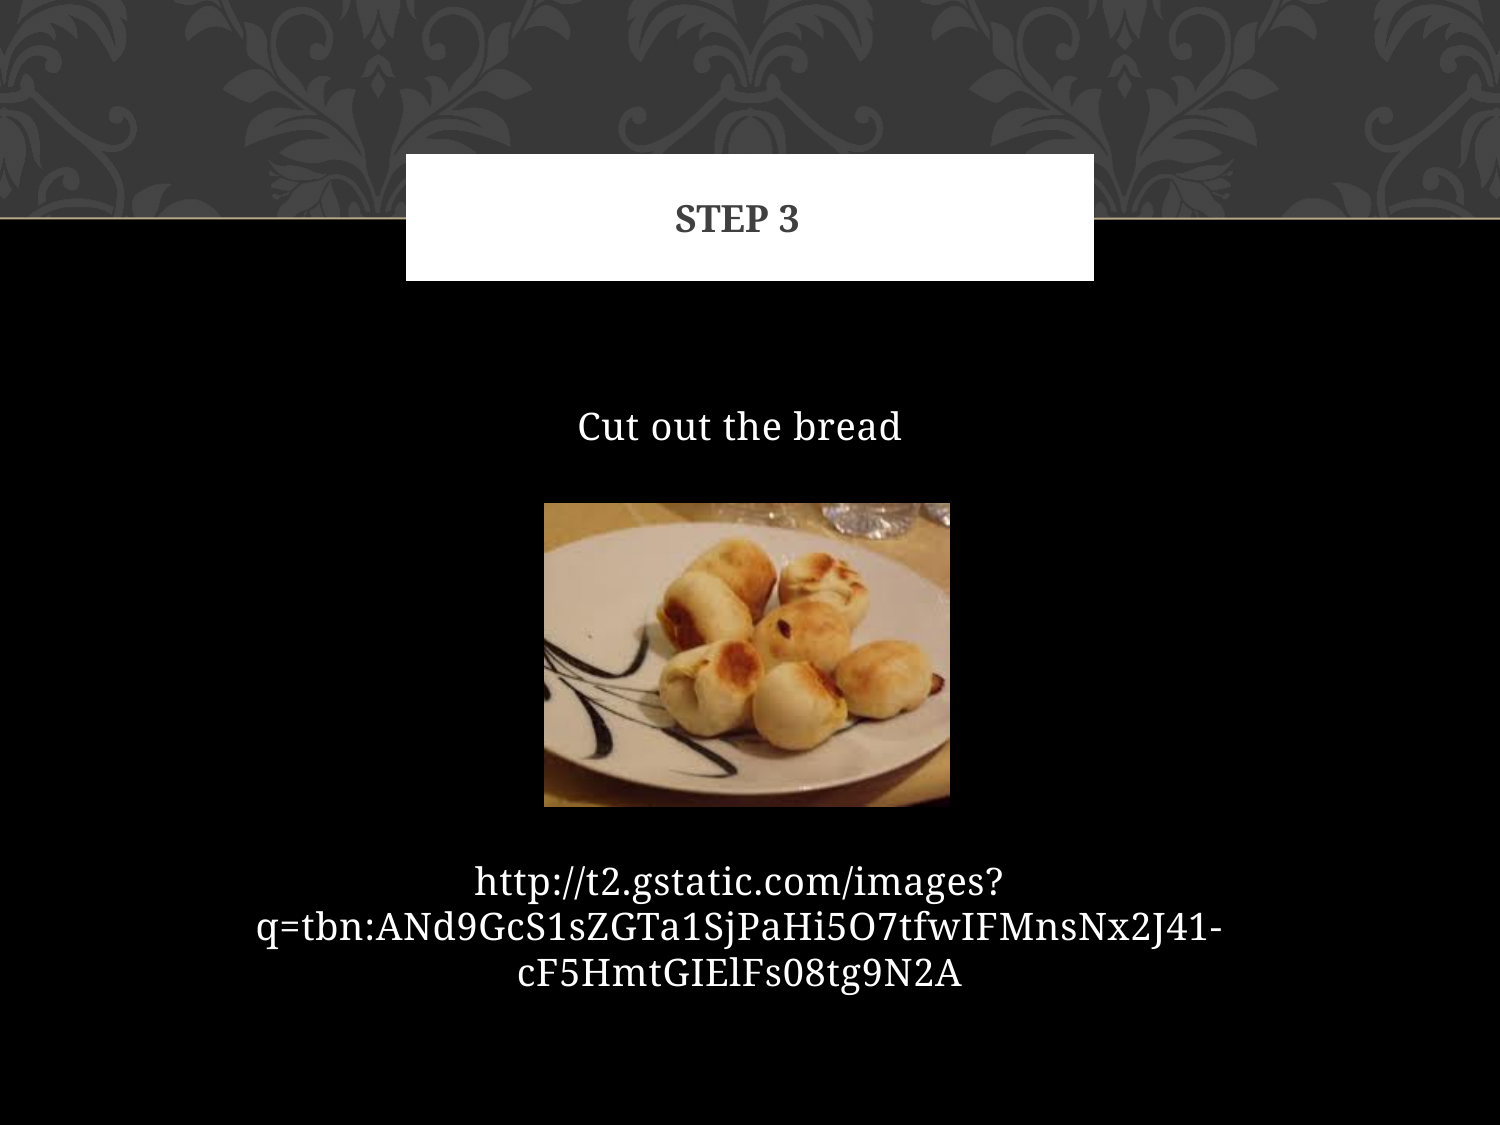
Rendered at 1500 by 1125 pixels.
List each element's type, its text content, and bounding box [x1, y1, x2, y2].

picture [544, 503, 950, 807]
title Step 3 [406, 154, 1094, 281]
list Cut out the bread http://t2.gstatic.com/images?q=tbn:ANd9GcS1sZGTa1SjPaHi5O7tfwIFMnsNx2J41-cF5HmtGIElFs08tg9N2A [64, 338, 1415, 1007]
